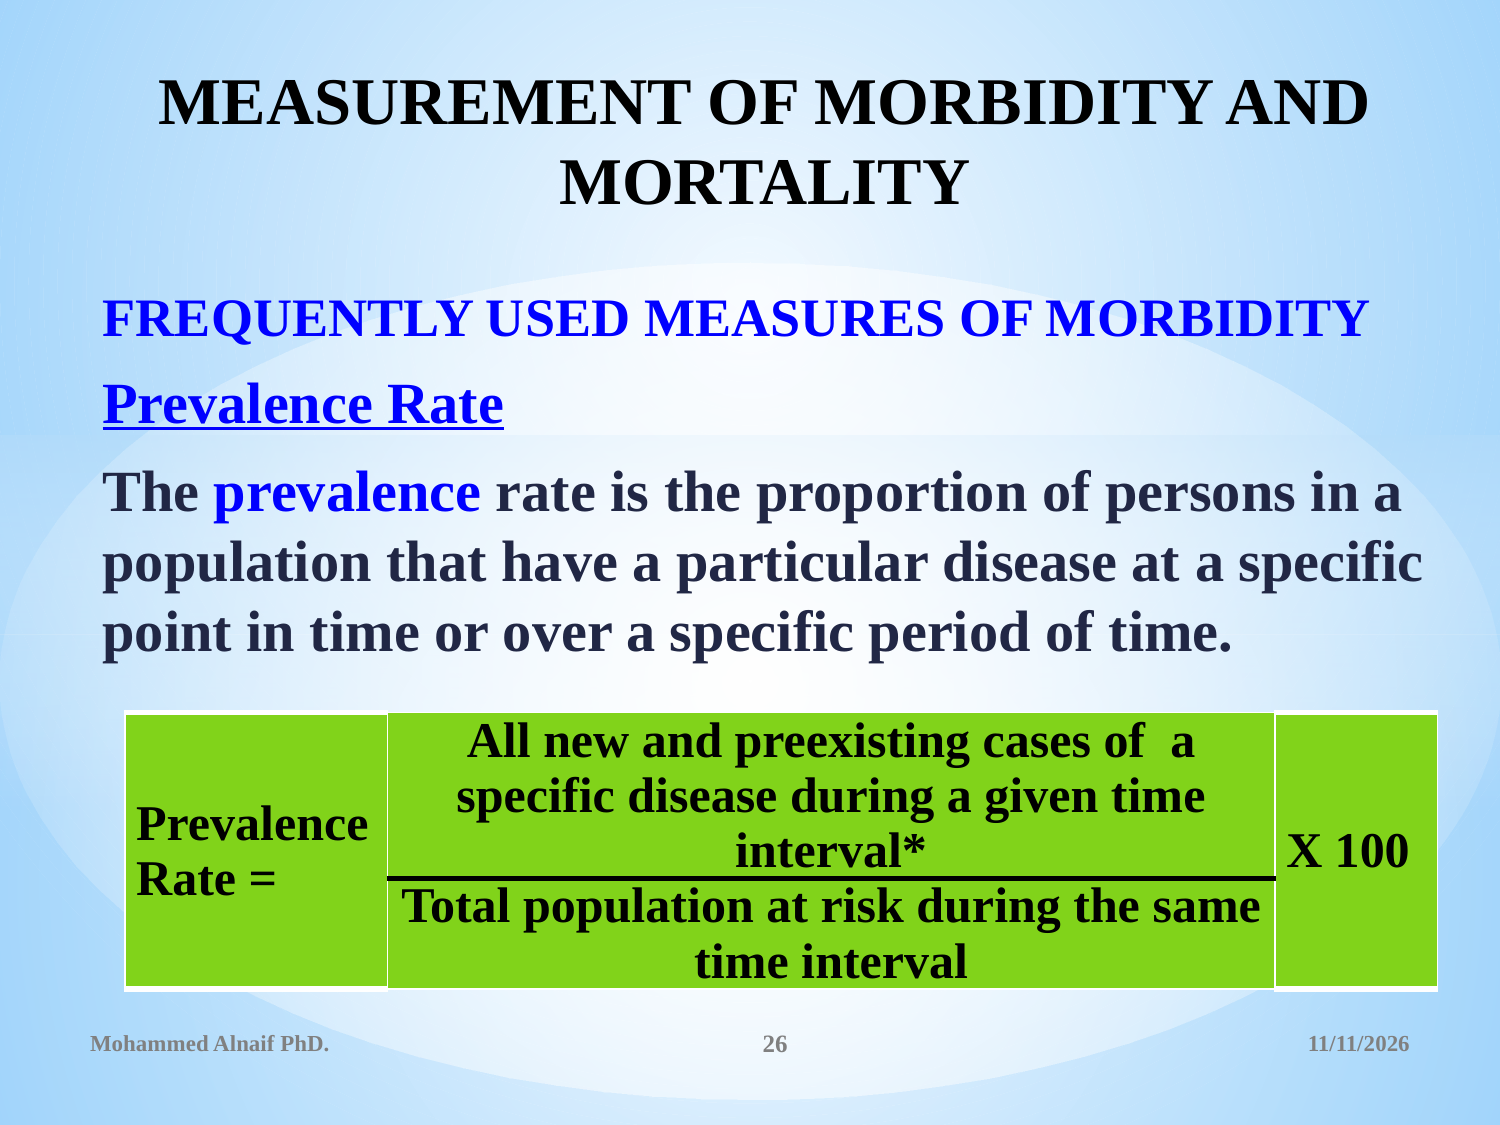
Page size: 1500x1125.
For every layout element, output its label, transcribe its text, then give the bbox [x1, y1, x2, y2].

table_cell Total population at risk during the same time interval [388, 881, 1274, 988]
title MEASUREMENT OF MORBIDITY AND MORTALITY [75, 50, 1425, 250]
table_header All new and preexisting cases of a specific disease during a given time interval* [388, 713, 1274, 876]
table_header Prevalence Rate = [126, 715, 387, 986]
table_header X 100 [1276, 715, 1437, 986]
slide_number 26 [624, 1012, 925, 1073]
subtitle FREQUENTLY USED MEASURES OF MORBIDITY Prevalence Rate The prevalence rate is the proportion of persons in a population that have a particular disease at a specific point in time or over a specific period of time. [87, 275, 1450, 1025]
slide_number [1012, 1012, 1425, 1073]
footer Mohammed Alnaif PhD. [75, 1012, 624, 1073]
